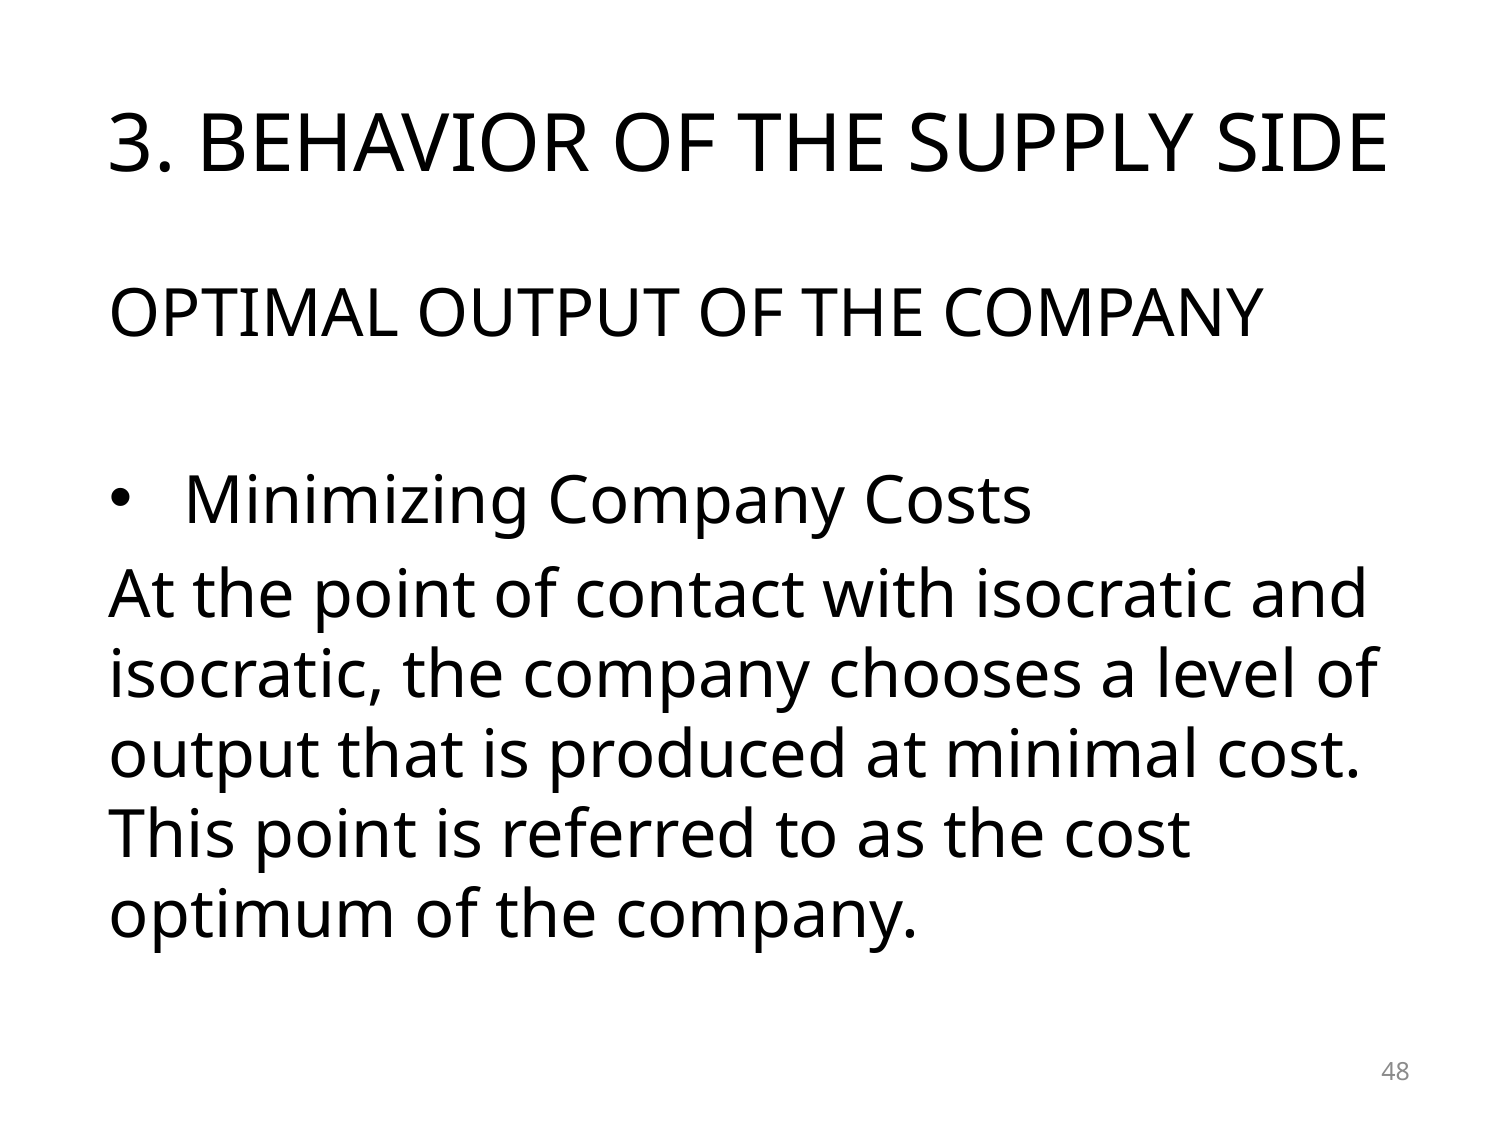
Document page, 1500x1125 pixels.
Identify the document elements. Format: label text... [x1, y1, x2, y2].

title 3. BEHAVIOR OF THE SUPPLY SIDE [75, 45, 1425, 233]
slide_number 48 [1074, 1042, 1425, 1103]
list OPTIMAL OUTPUT OF THE COMPANY Minimizing Company Costs At the point of contact with isocratic and isocratic, the company chooses a level of output that is produced at minimal cost. This point is referred to as the cost optimum of the company. [75, 262, 1425, 1005]
